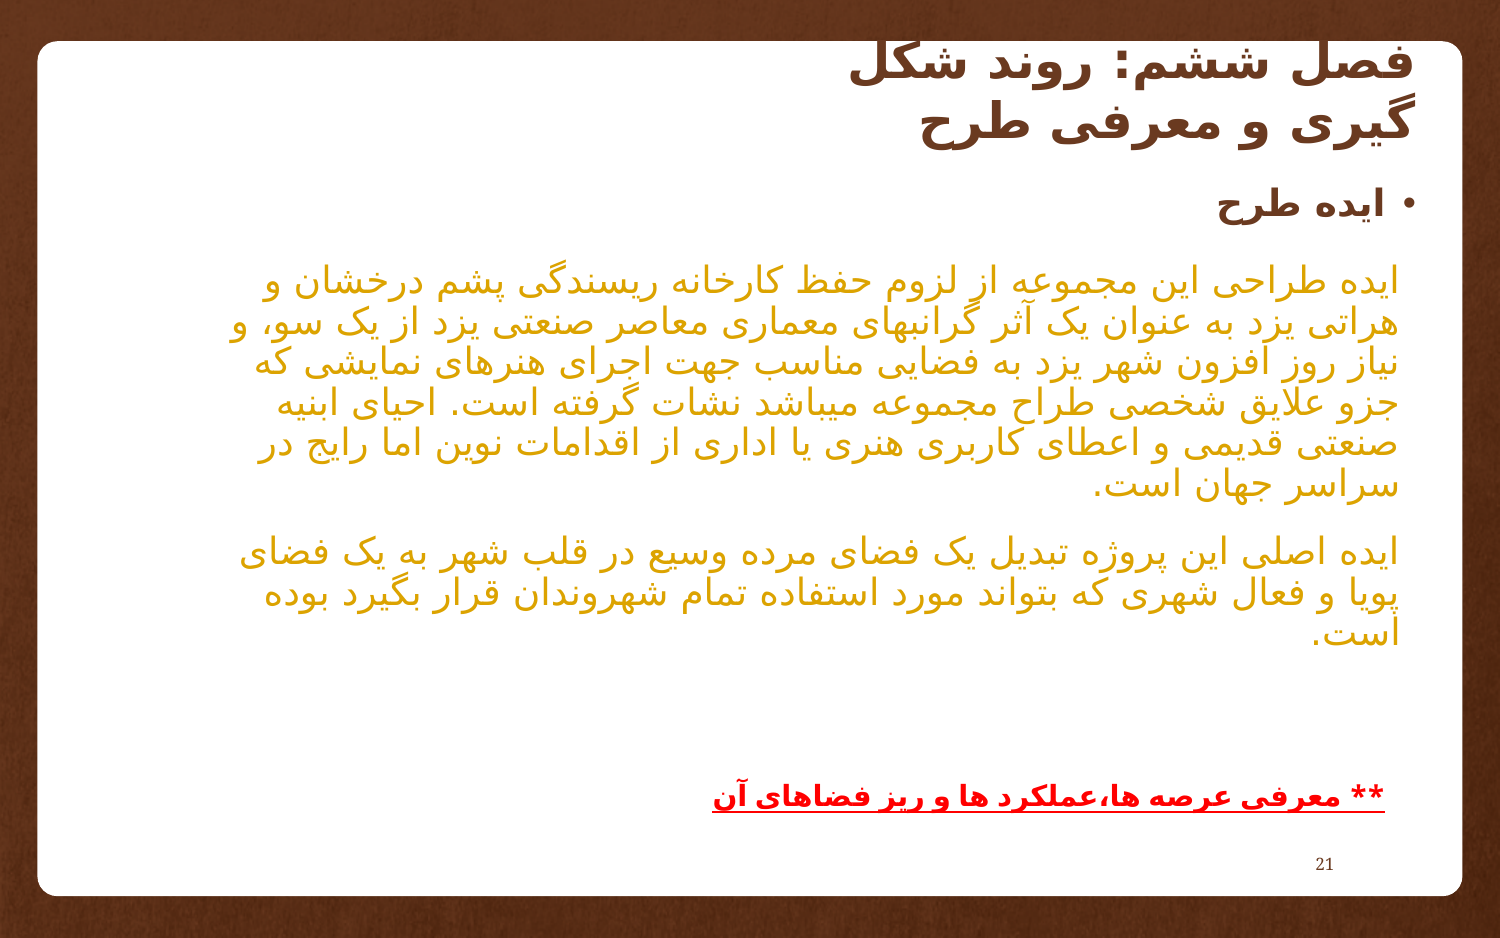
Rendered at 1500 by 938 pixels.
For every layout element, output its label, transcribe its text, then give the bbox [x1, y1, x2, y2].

text_box ** معرفی عرصه ها،عملکرد ها و ریز فضاهای آن [572, 775, 1397, 822]
slide_number 21 [1262, 843, 1350, 886]
text_box ایده طراحی این مجموعه از لزوم حفظ کارخانه ریسندگی پشم درخشان و هراتی یزد به عنوان یک آثر گرانبهای معماری معاصر صنعتی یزد از یک سو، و نیاز روز افزون شهر یزد به فضایی مناسب جهت اجرای هنرهای نمایشی که جزو علایق شخصی طراح مجموعه میباشد نشات گرفته است. احیای ابنیه صنعتی قدیمی و اعطای کاربری هنری یا اداری از اقدامات نوین اما رایج در سراسر جهان است. ایده اصلی این پروژه تبدیل یک فضای مرده وسیع در قلب شهر به یک فضای پویا و فعال شهری که بتواند مورد استفاده تمام شهروندان قرار بگیرد بوده است. [215, 254, 1416, 838]
title فصل ششم: روند شکل گیری و معرفی طرح [825, 81, 1432, 157]
list ایده طرح [231, 177, 1432, 761]
